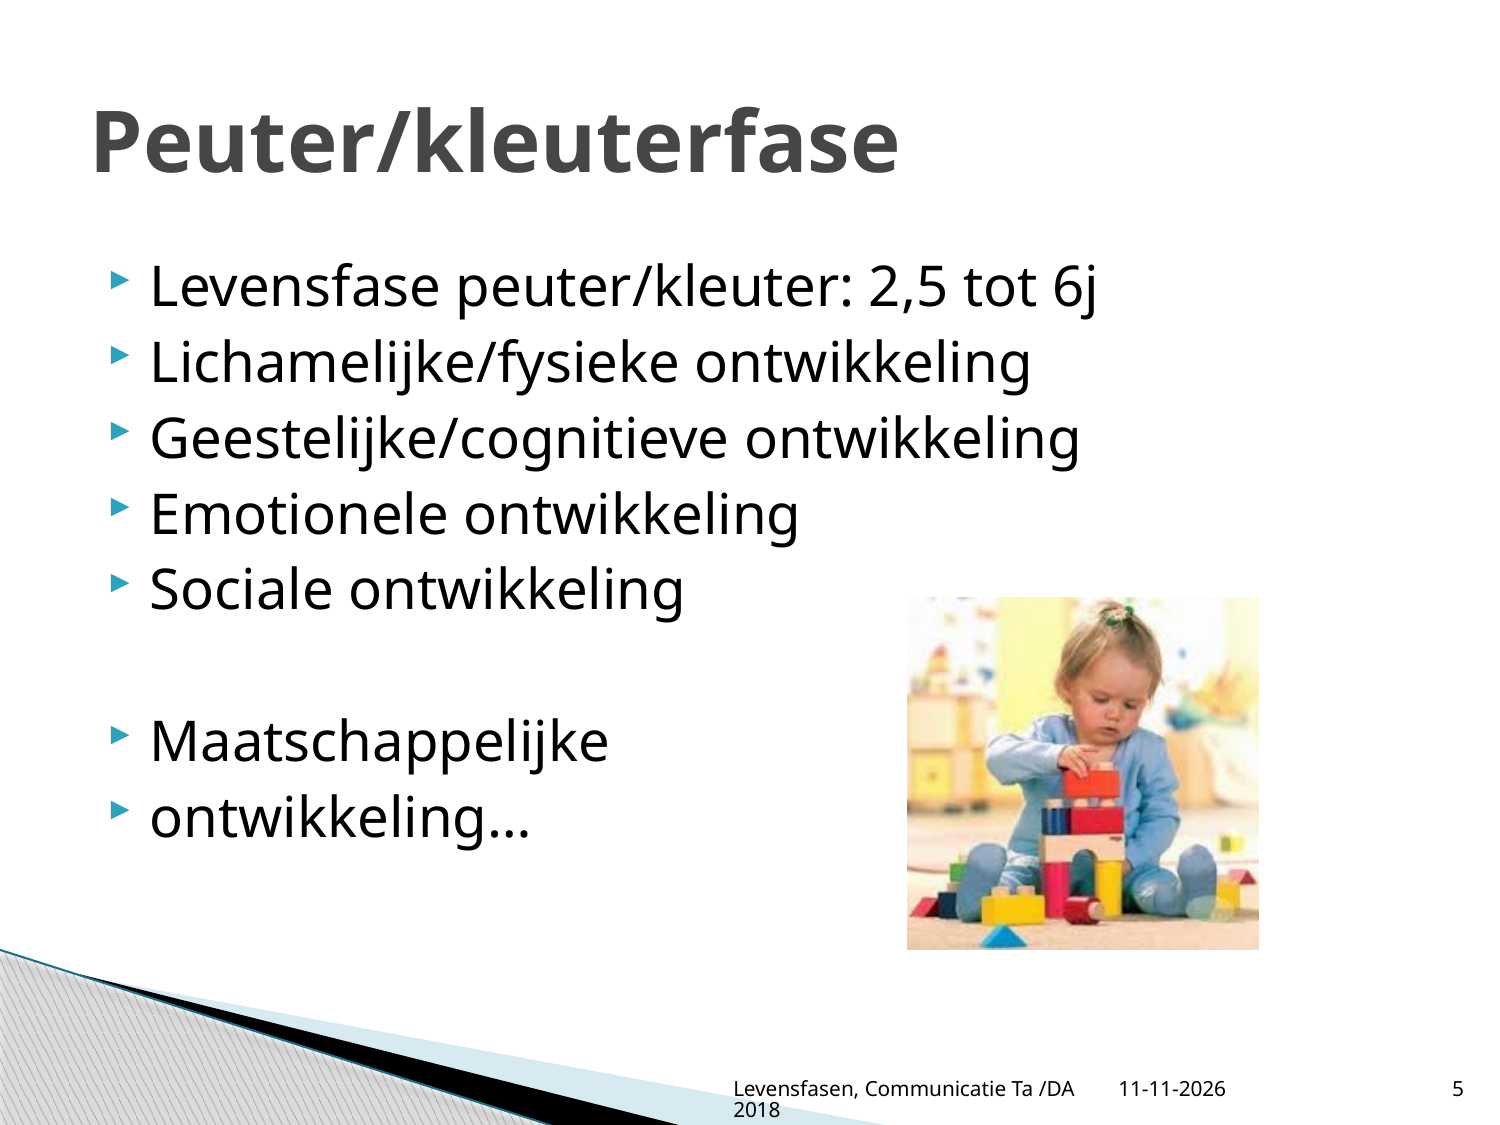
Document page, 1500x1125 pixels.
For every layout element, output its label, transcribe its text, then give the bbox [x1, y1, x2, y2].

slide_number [1105, 1051, 1418, 1112]
list Levensfase peuter/kleuter: 2,5 tot 6j Lichamelijke/fysieke ontwikkeling Geestelijke/cognitieve ontwikkeling Emotionele ontwikkeling Sociale ontwikkeling Maatschappelijke ontwikkeling… [75, 243, 1425, 986]
slide_number 5 [1418, 1051, 1479, 1112]
footer Levensfasen, Communicatie Ta /DA 2018 [718, 1051, 1105, 1112]
title Peuter/kleuterfase [75, 45, 1425, 233]
picture [907, 597, 1260, 950]
